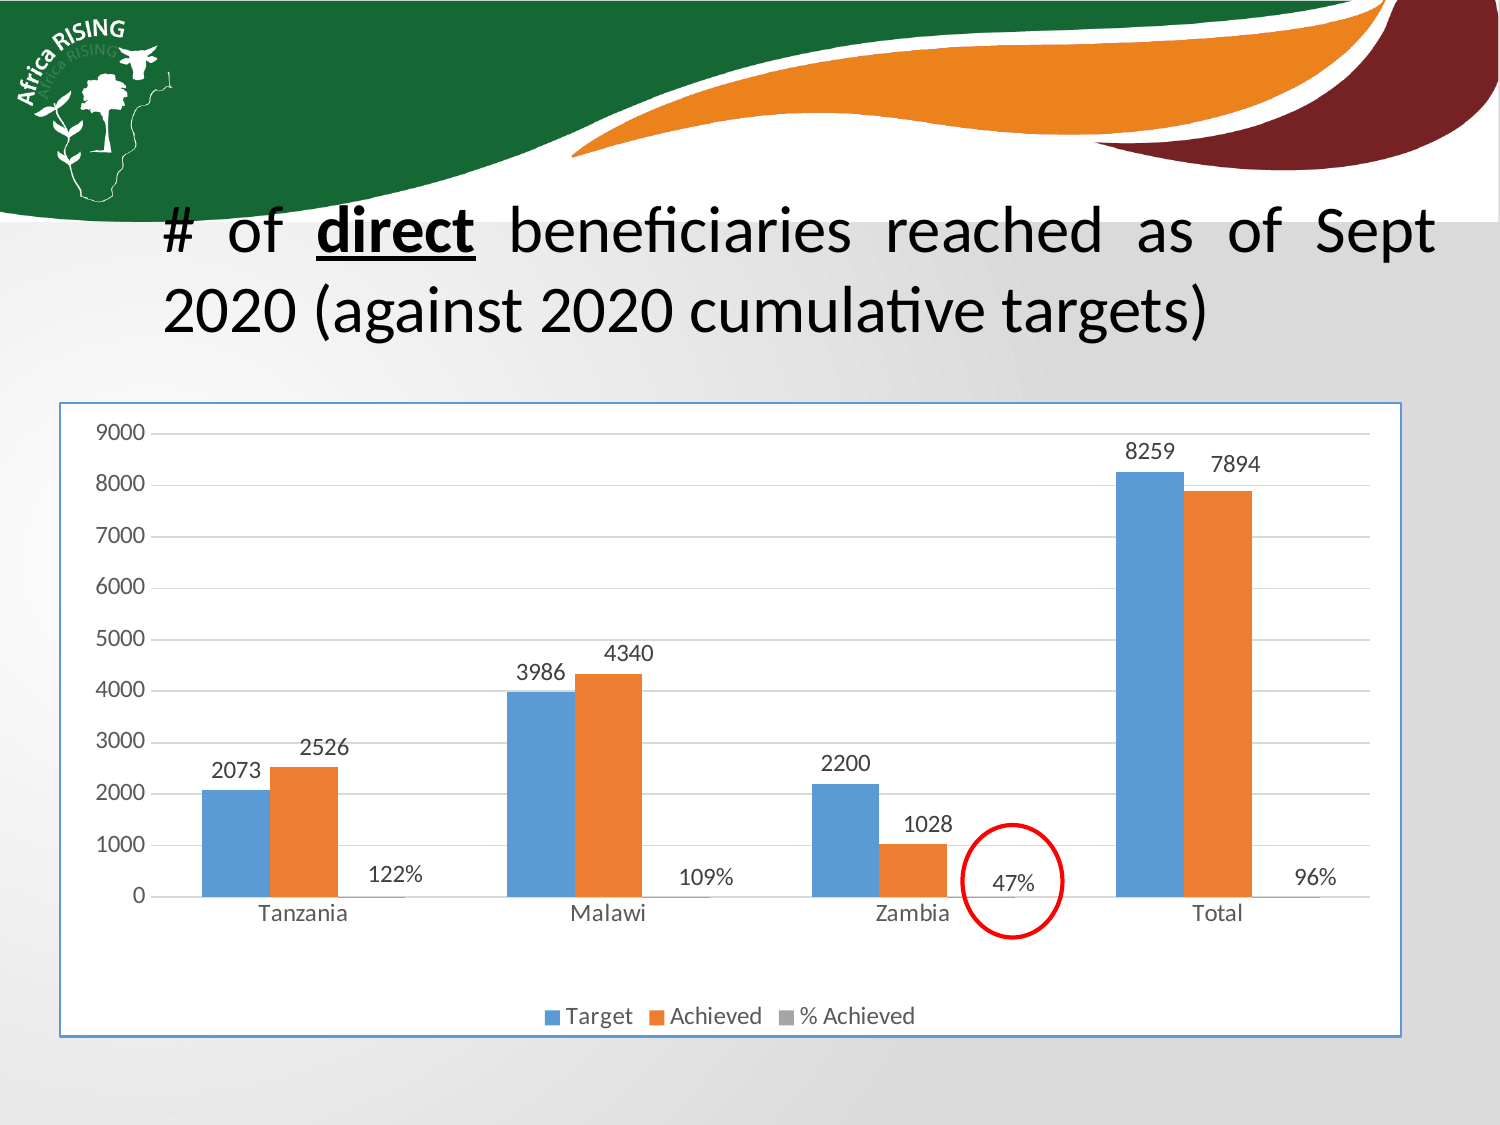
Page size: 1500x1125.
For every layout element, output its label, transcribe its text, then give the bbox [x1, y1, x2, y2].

list # of direct beneficiaries reached as of Sept 2020 (against 2020 cumulative targets) [128, 178, 1453, 337]
picture [0, 0, 1499, 222]
chart [58, 401, 1403, 1038]
